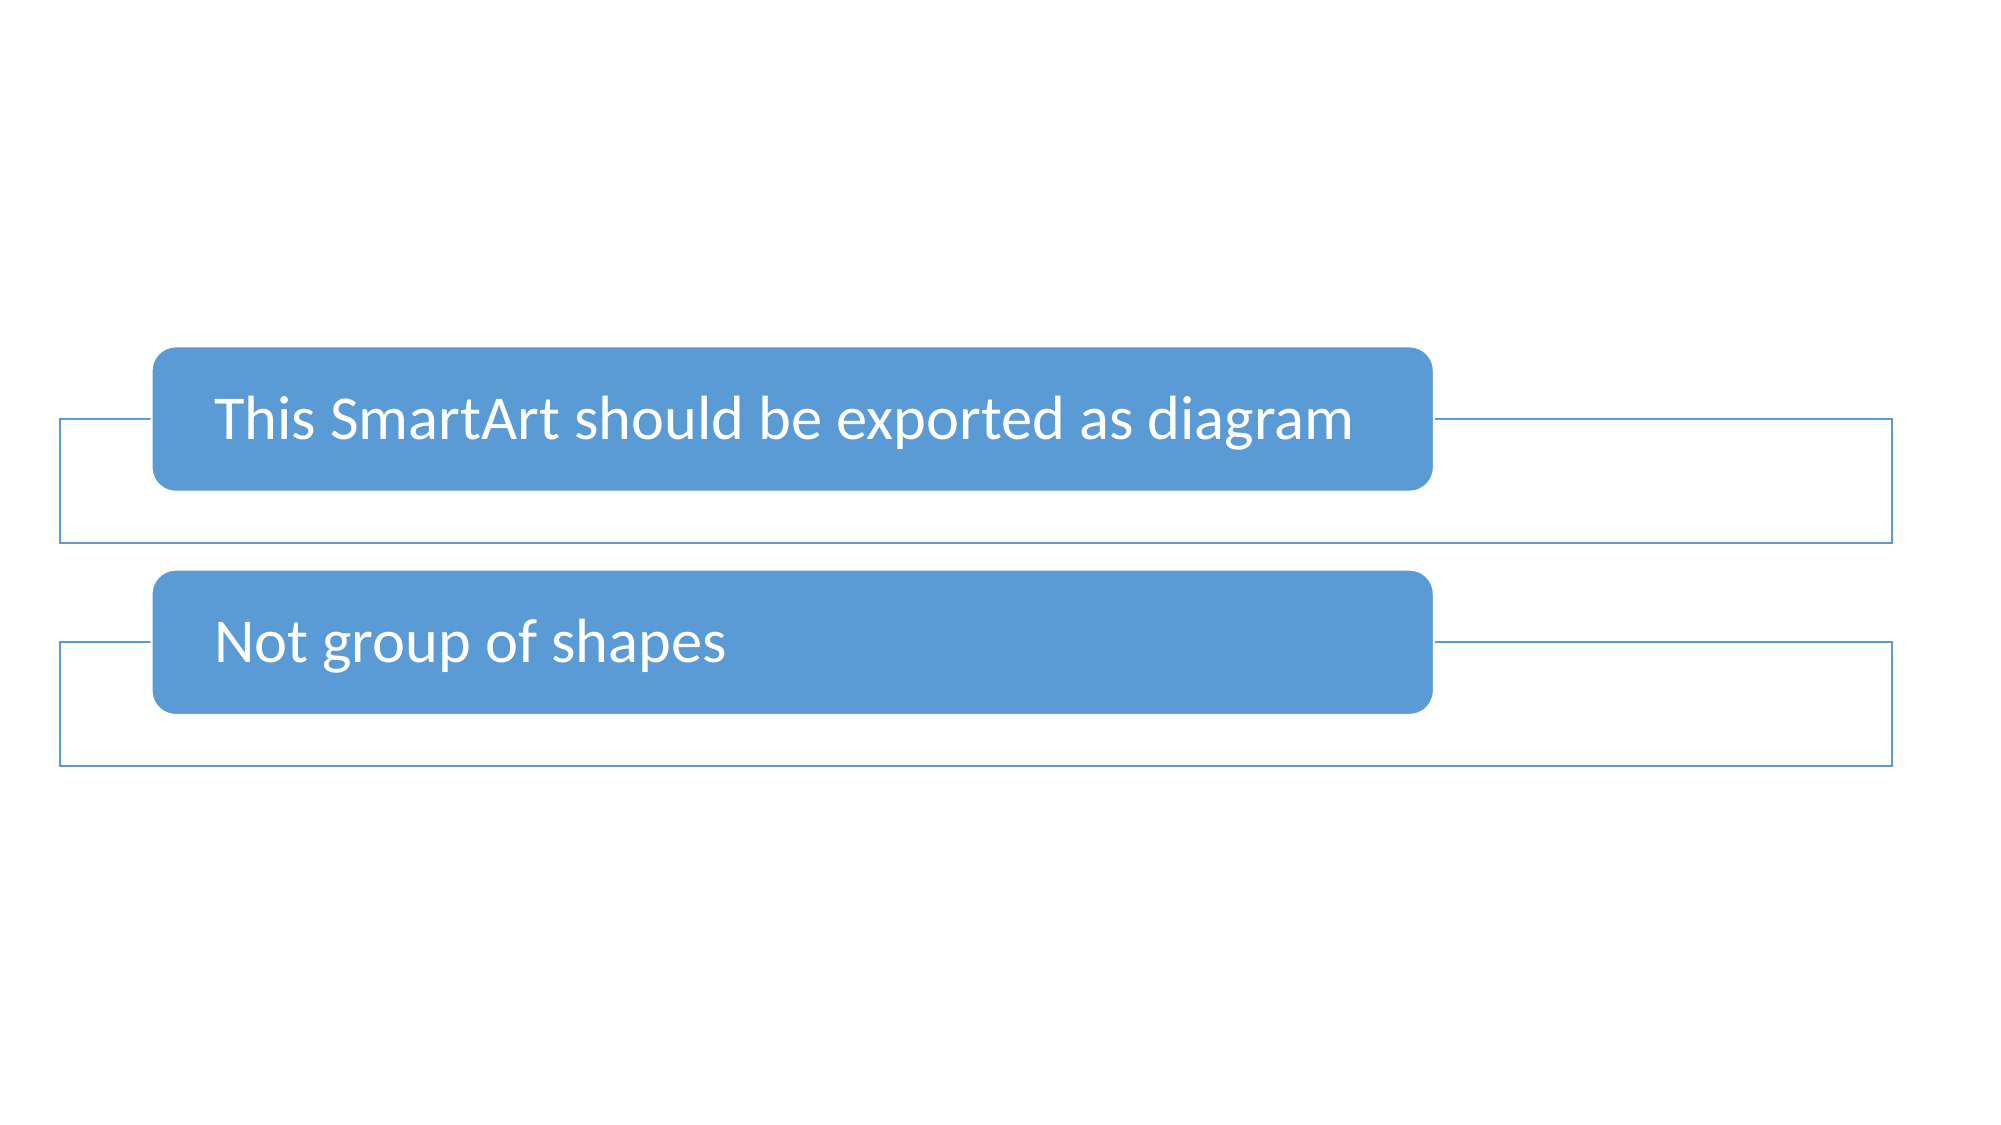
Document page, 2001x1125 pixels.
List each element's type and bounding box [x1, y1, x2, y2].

text_box [59, 105, 1892, 1007]
